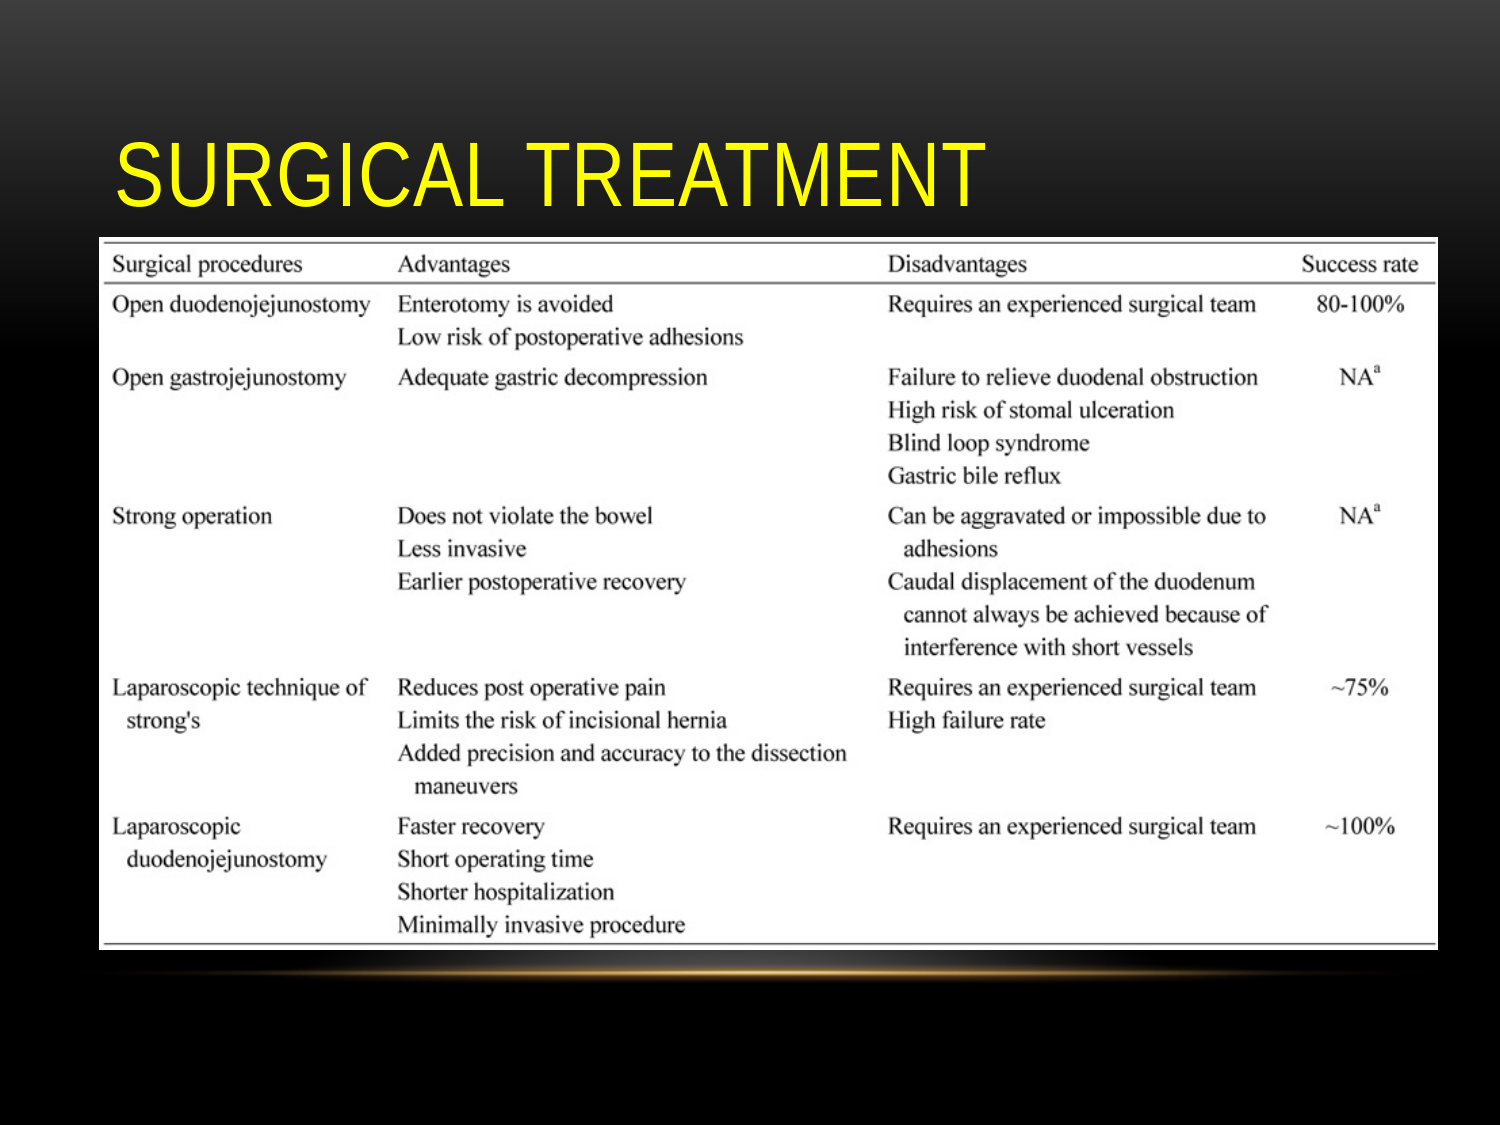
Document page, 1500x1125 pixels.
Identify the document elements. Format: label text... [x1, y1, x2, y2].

title Surgical Treatment [99, 45, 1400, 233]
picture [0, 0, 1500, 1125]
